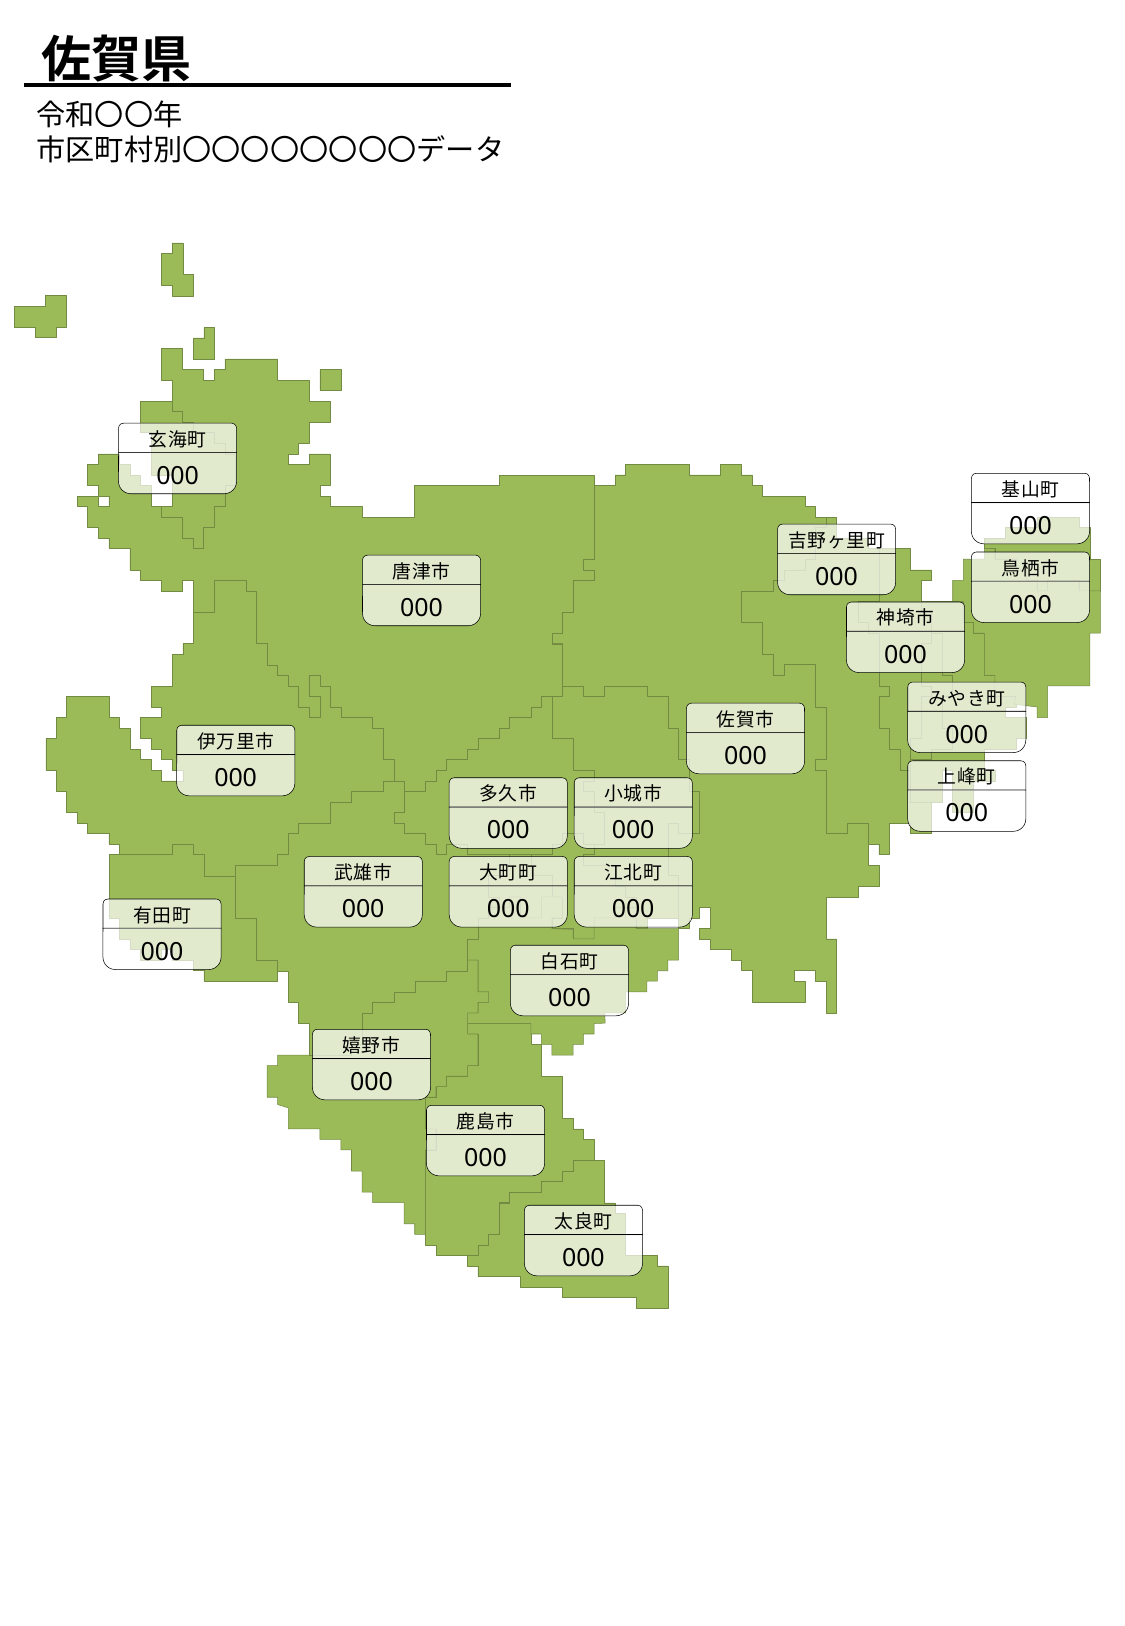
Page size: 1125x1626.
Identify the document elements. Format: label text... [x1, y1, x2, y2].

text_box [13, 242, 1101, 1309]
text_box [176, 725, 296, 797]
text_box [448, 856, 568, 928]
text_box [524, 1205, 643, 1277]
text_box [303, 856, 423, 928]
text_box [907, 681, 1027, 753]
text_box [573, 856, 693, 928]
text_box 佐賀県 [26, 20, 207, 83]
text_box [907, 760, 1027, 832]
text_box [362, 554, 481, 627]
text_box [118, 422, 237, 495]
text_box 令和〇〇年 市区町村別〇〇〇〇〇〇〇〇データ [21, 89, 520, 174]
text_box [510, 945, 629, 1017]
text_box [971, 551, 1090, 623]
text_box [448, 777, 568, 849]
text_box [686, 703, 805, 775]
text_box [846, 601, 965, 673]
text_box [971, 473, 1090, 545]
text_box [777, 523, 896, 595]
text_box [426, 1105, 545, 1177]
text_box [312, 1029, 431, 1101]
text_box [573, 777, 693, 849]
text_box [102, 898, 222, 970]
